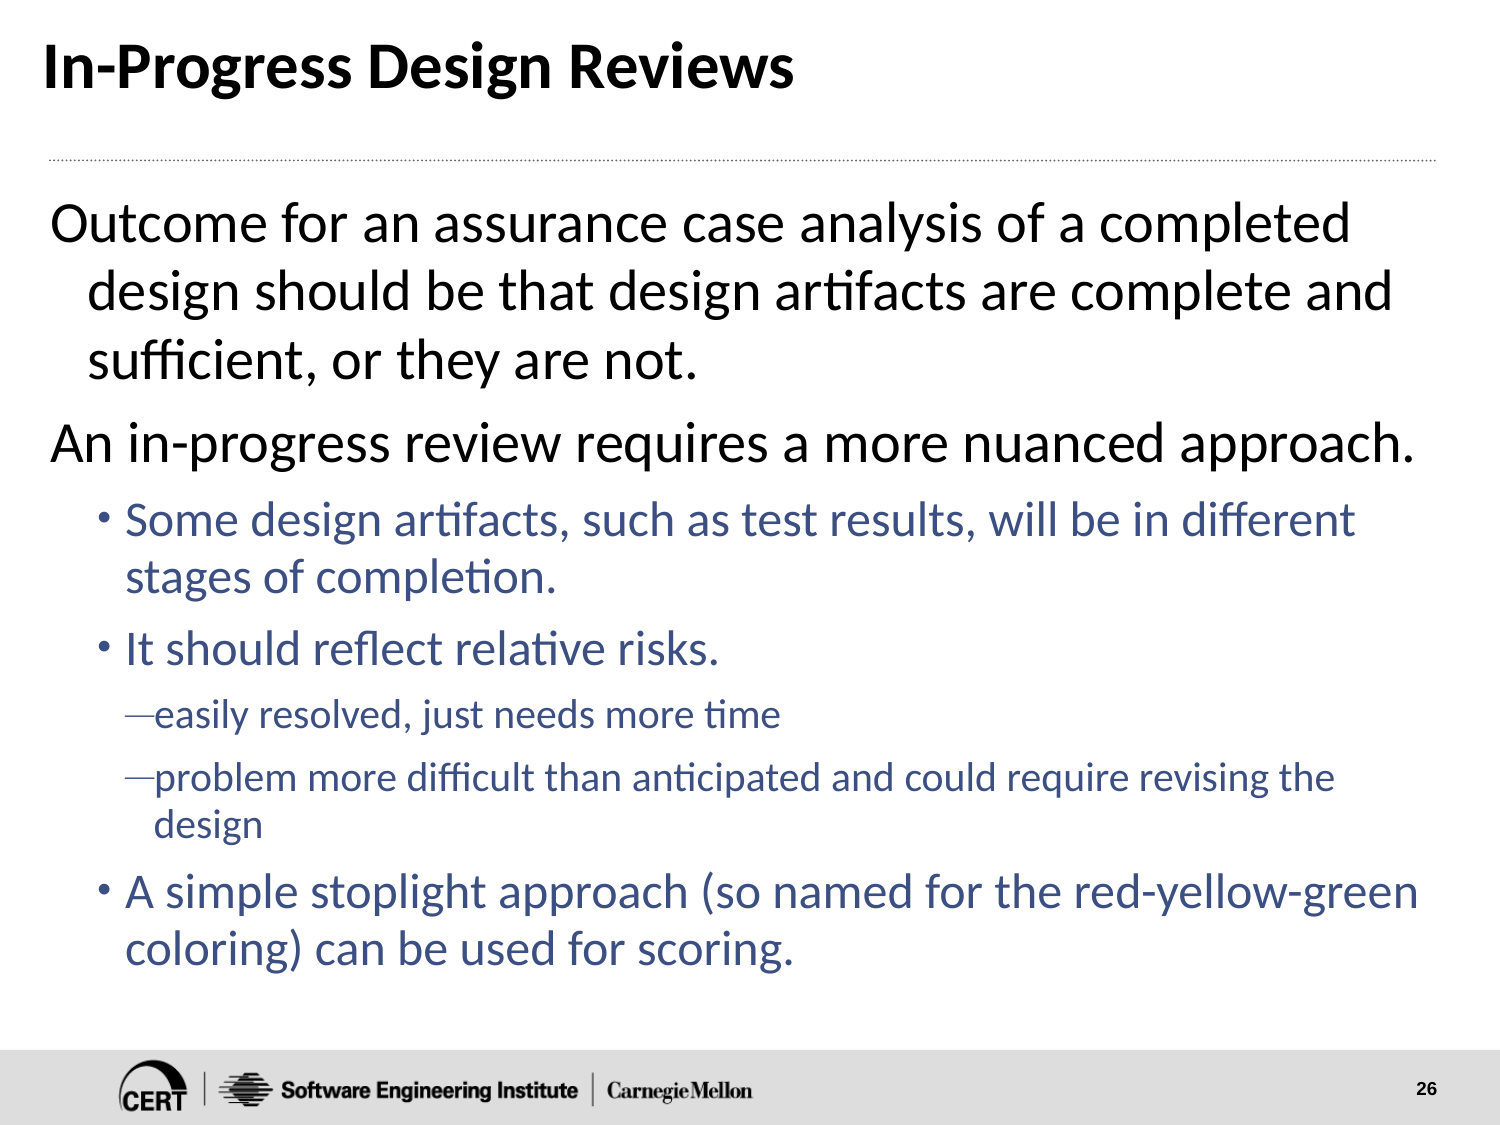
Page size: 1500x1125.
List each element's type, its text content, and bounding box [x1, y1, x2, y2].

title In-Progress Design Reviews [42, 37, 1434, 155]
picture [102, 1056, 765, 1117]
list Outcome for an assurance case analysis of a completed design should be that design artifacts are complete and sufficient, or they are not. An in-progress review requires a more nuanced approach. Some design artifacts, such as test results, will be in different stages of completion. It should reflect relative risks. easily resolved, just needs more time problem more difficult than anticipated and could require revising the design A simple stoplight approach (so named for the red-yellow-green coloring) can be used for scoring. [49, 187, 1438, 1001]
